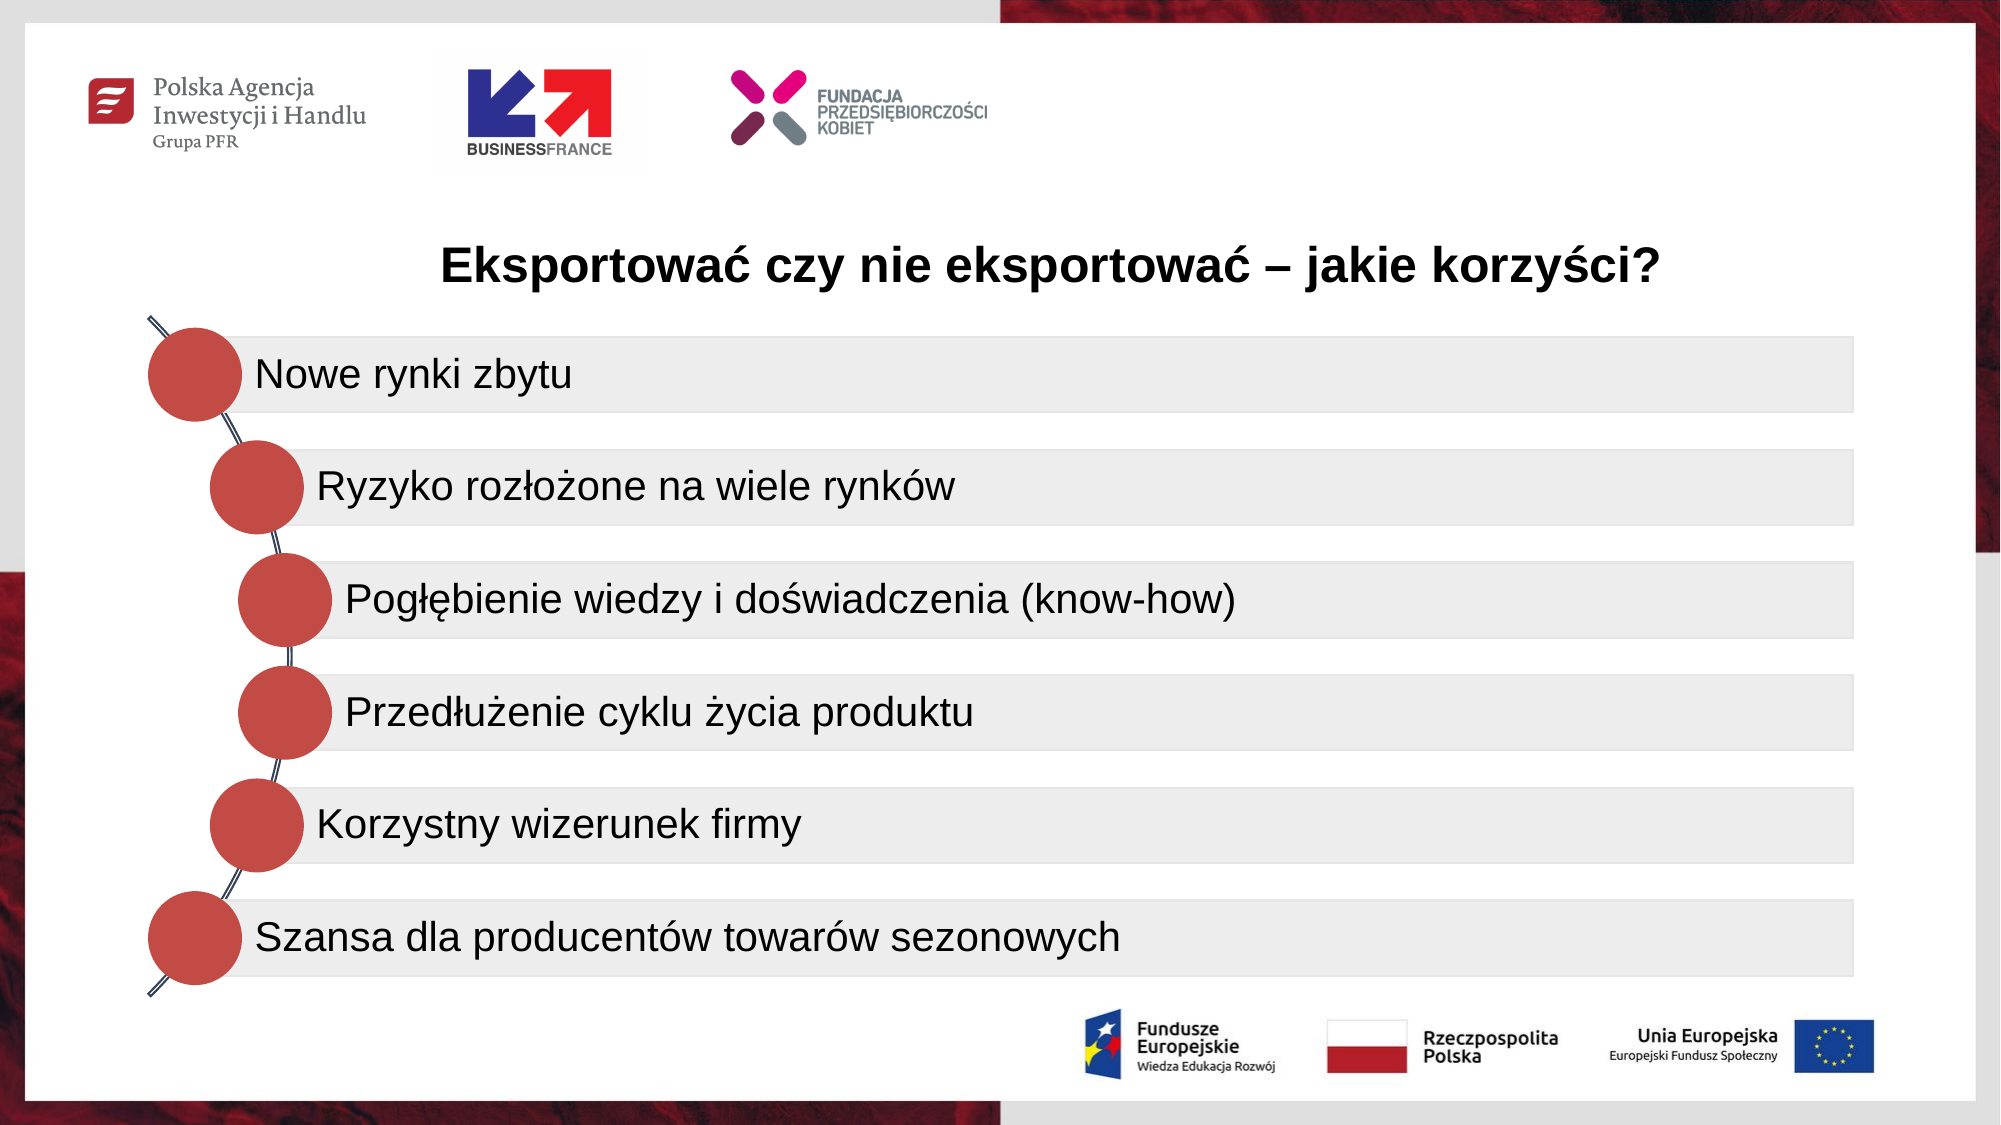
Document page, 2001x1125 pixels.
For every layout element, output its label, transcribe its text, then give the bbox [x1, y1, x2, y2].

picture [0, 0, 2001, 1125]
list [137, 299, 1863, 1014]
title Eksportować czy nie eksportować – jakie korzyści? [255, 199, 1863, 299]
